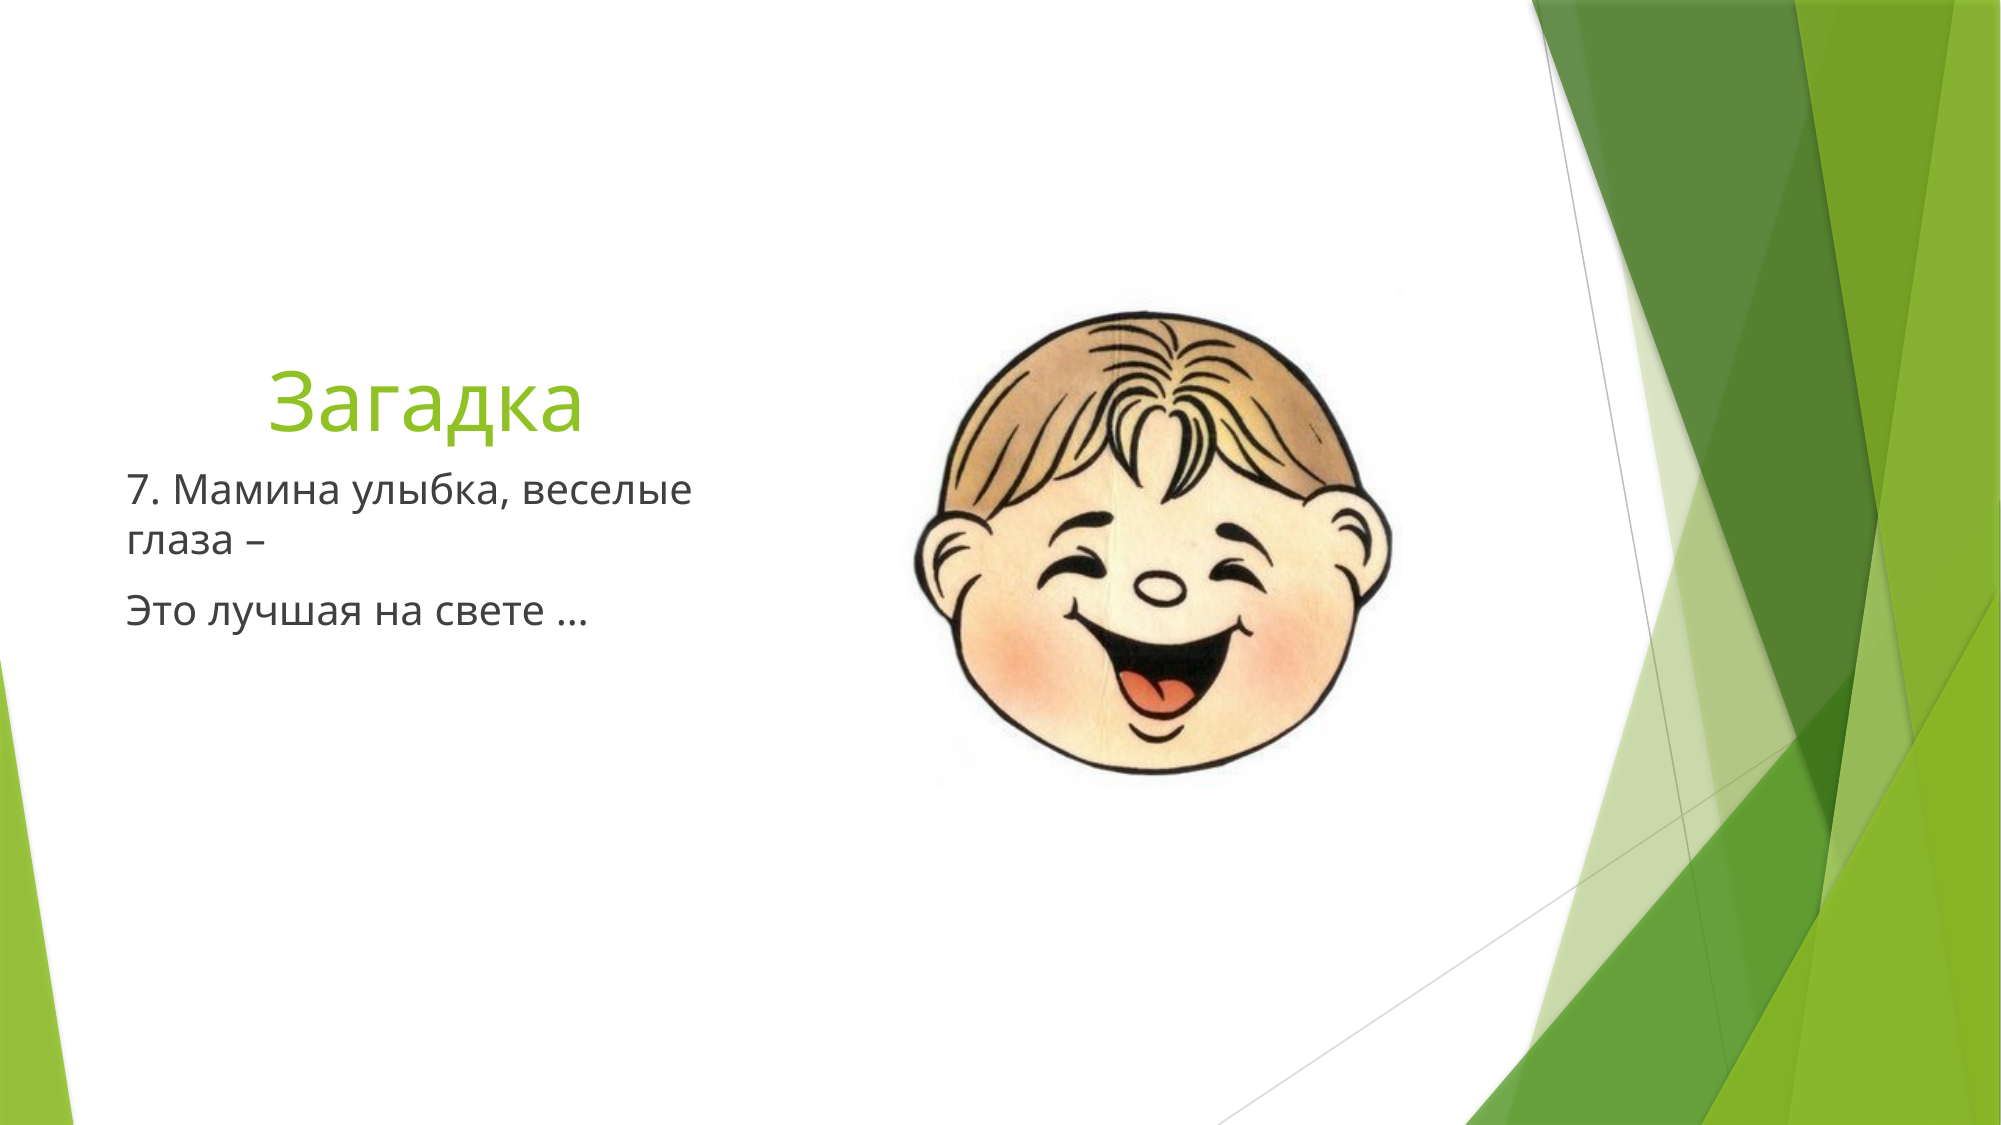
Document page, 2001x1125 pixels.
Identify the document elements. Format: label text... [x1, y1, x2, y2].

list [900, 287, 1402, 789]
list 7. Мамина улыбка, веселые глаза – Это лучшая на свете … [111, 455, 744, 880]
title Загадка [111, 245, 744, 455]
